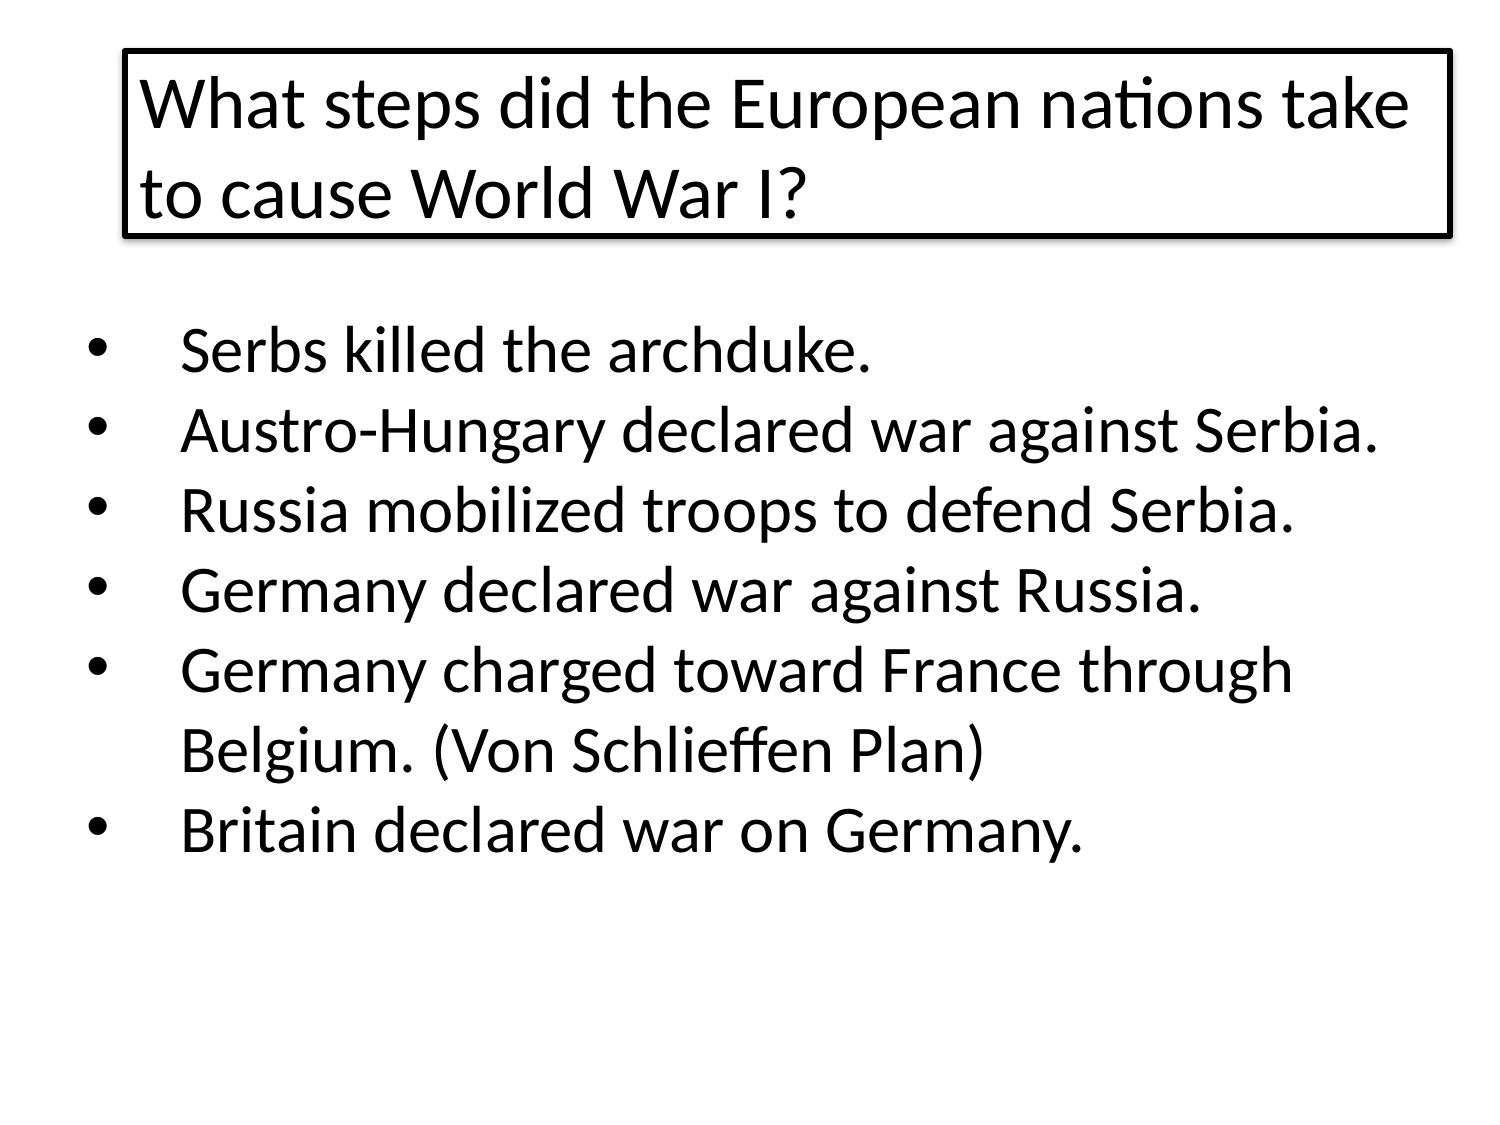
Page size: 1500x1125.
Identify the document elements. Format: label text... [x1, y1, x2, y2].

text_box Serbs killed the archduke. Austro-Hungary declared war against Serbia. Russia mobilized troops to defend Serbia. Germany declared war against Russia. Germany charged toward France through Belgium. (Von Schlieffen Plan) Britain declared war on Germany. [71, 298, 1397, 873]
text_box What steps did the European nations take to cause World War I? [124, 50, 1451, 237]
